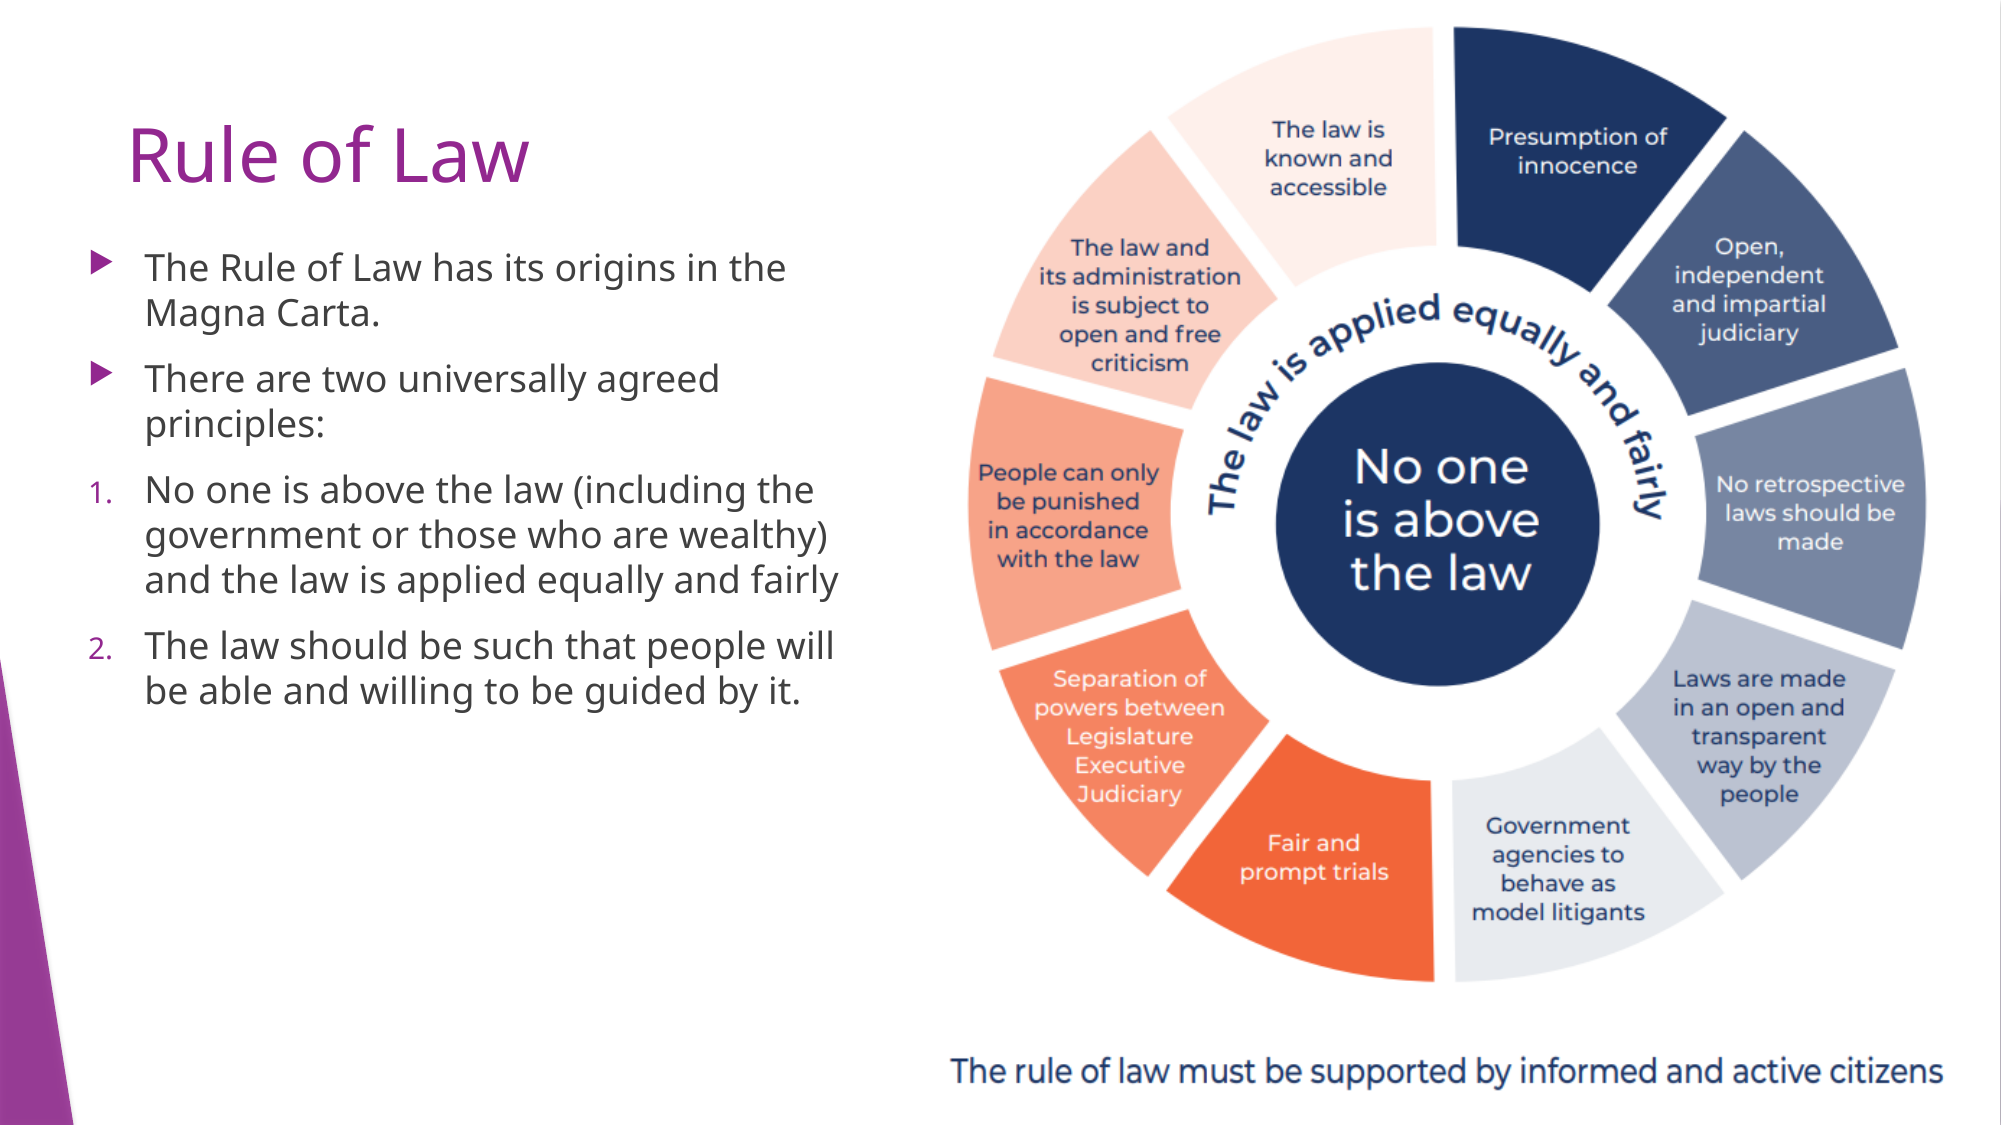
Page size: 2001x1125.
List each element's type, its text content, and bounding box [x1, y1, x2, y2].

list The Rule of Law has its origins in the Magna Carta. There are two universally agreed principles: No one is above the law (including the government or those who are wealthy) and the law is applied equally and fairly The law should be such that people will be able and willing to be guided by it. [73, 236, 873, 1099]
title Rule of Law [111, 99, 873, 236]
picture [878, 0, 2000, 1125]
